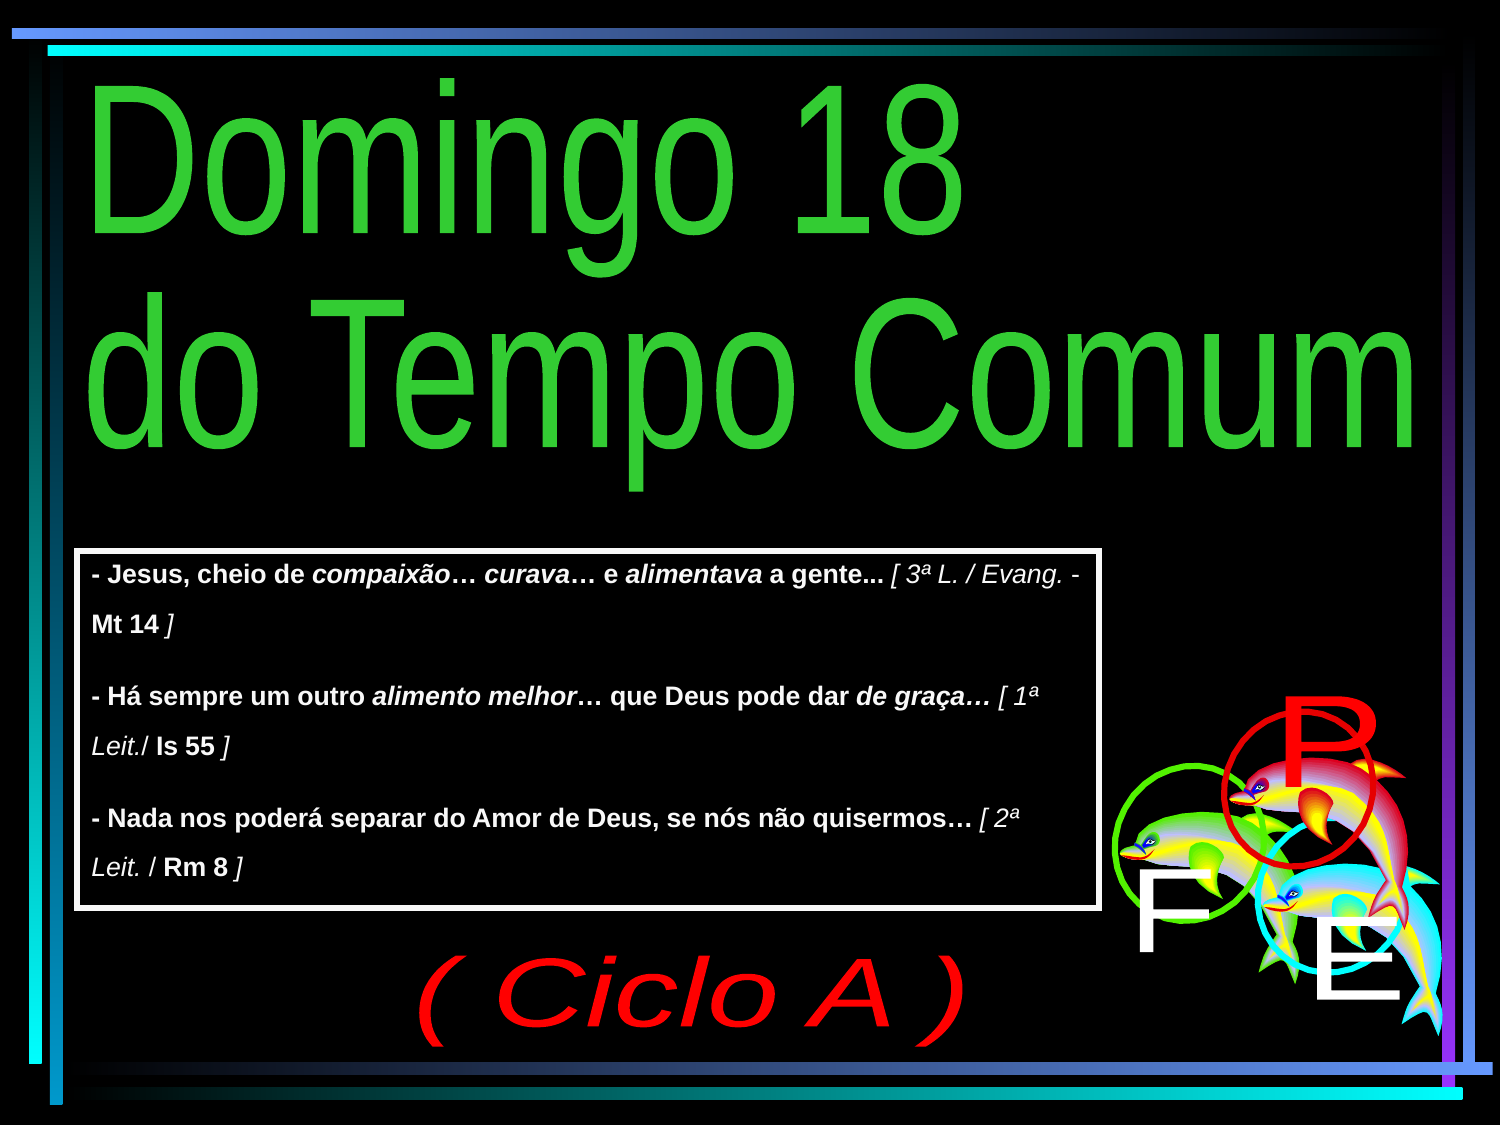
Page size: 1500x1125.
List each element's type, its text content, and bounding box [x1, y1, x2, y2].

text_box - Jesus, cheio de compaixão… curava… e alimentava a gente... [ 3ª L. / Evang. -Mt 14 ] - Há sempre um outro alimento melhor… que Deus pode dar de graça… [ 1ª Leit./ Is 55 ] - Nada nos poderá separar do Amor de Deus, se nós não quisermos… [ 2ª Leit. / Rm 8 ] [76, 550, 1099, 908]
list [1123, 721, 1500, 987]
